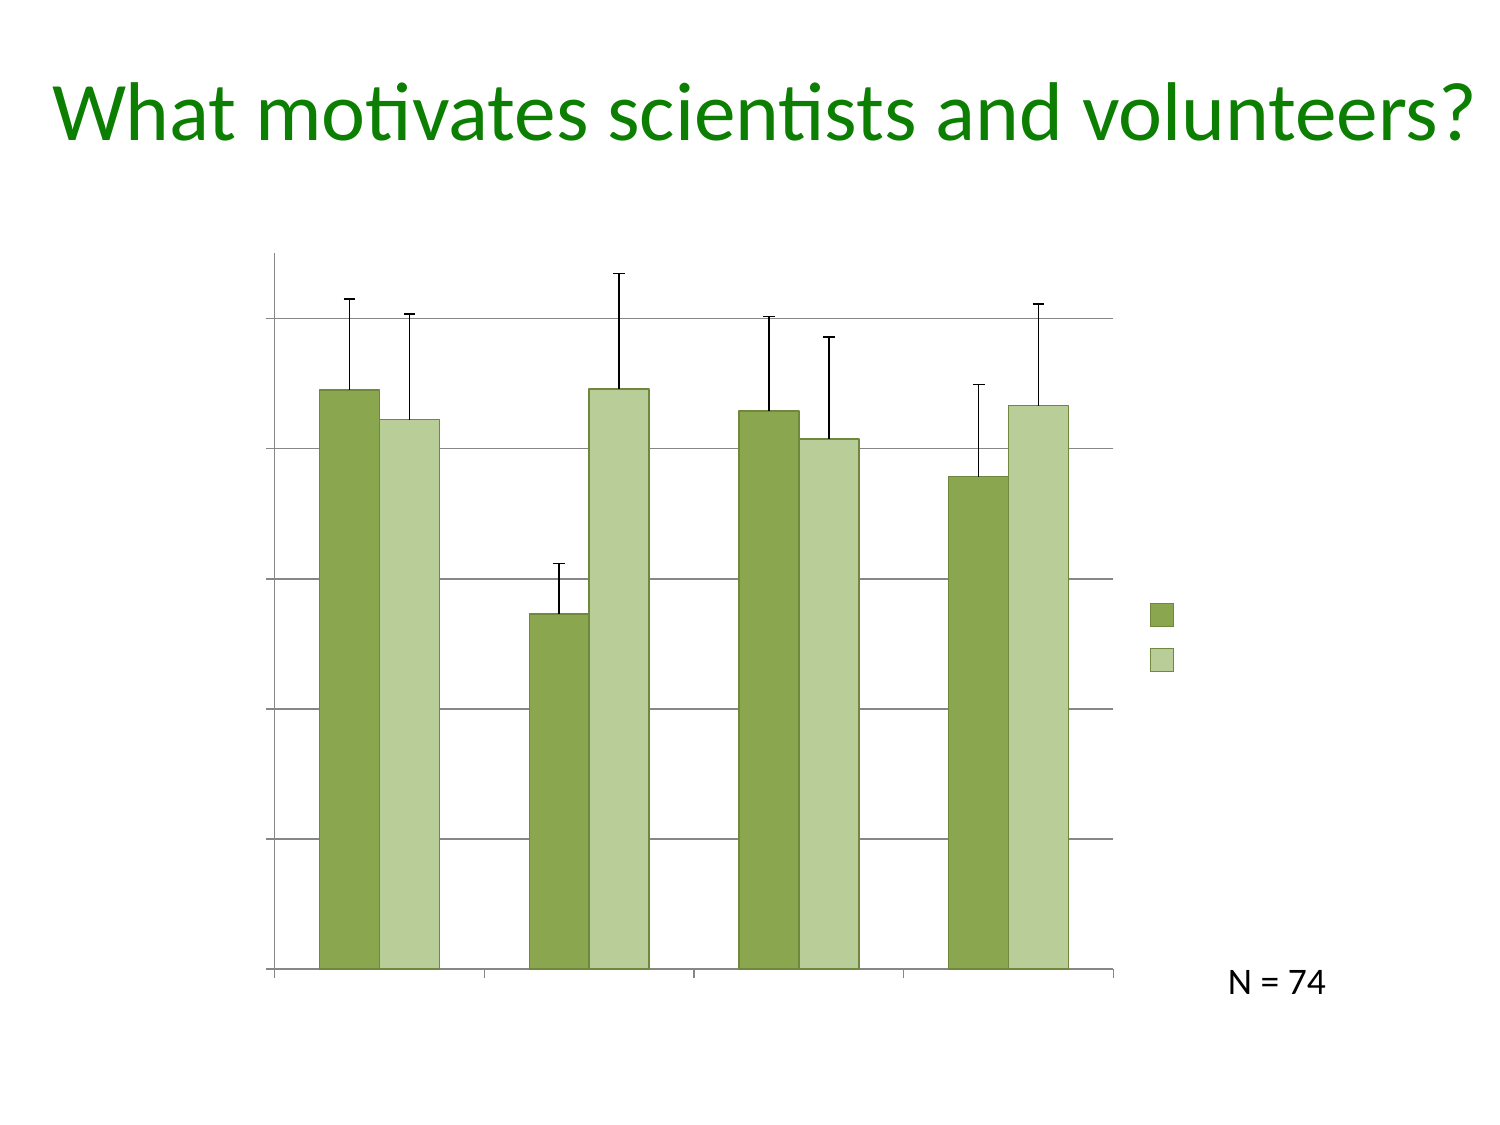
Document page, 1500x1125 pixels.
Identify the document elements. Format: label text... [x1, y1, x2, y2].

chart [137, 237, 1376, 1038]
text_box What motivates scientists and volunteers? [37, 50, 1493, 165]
